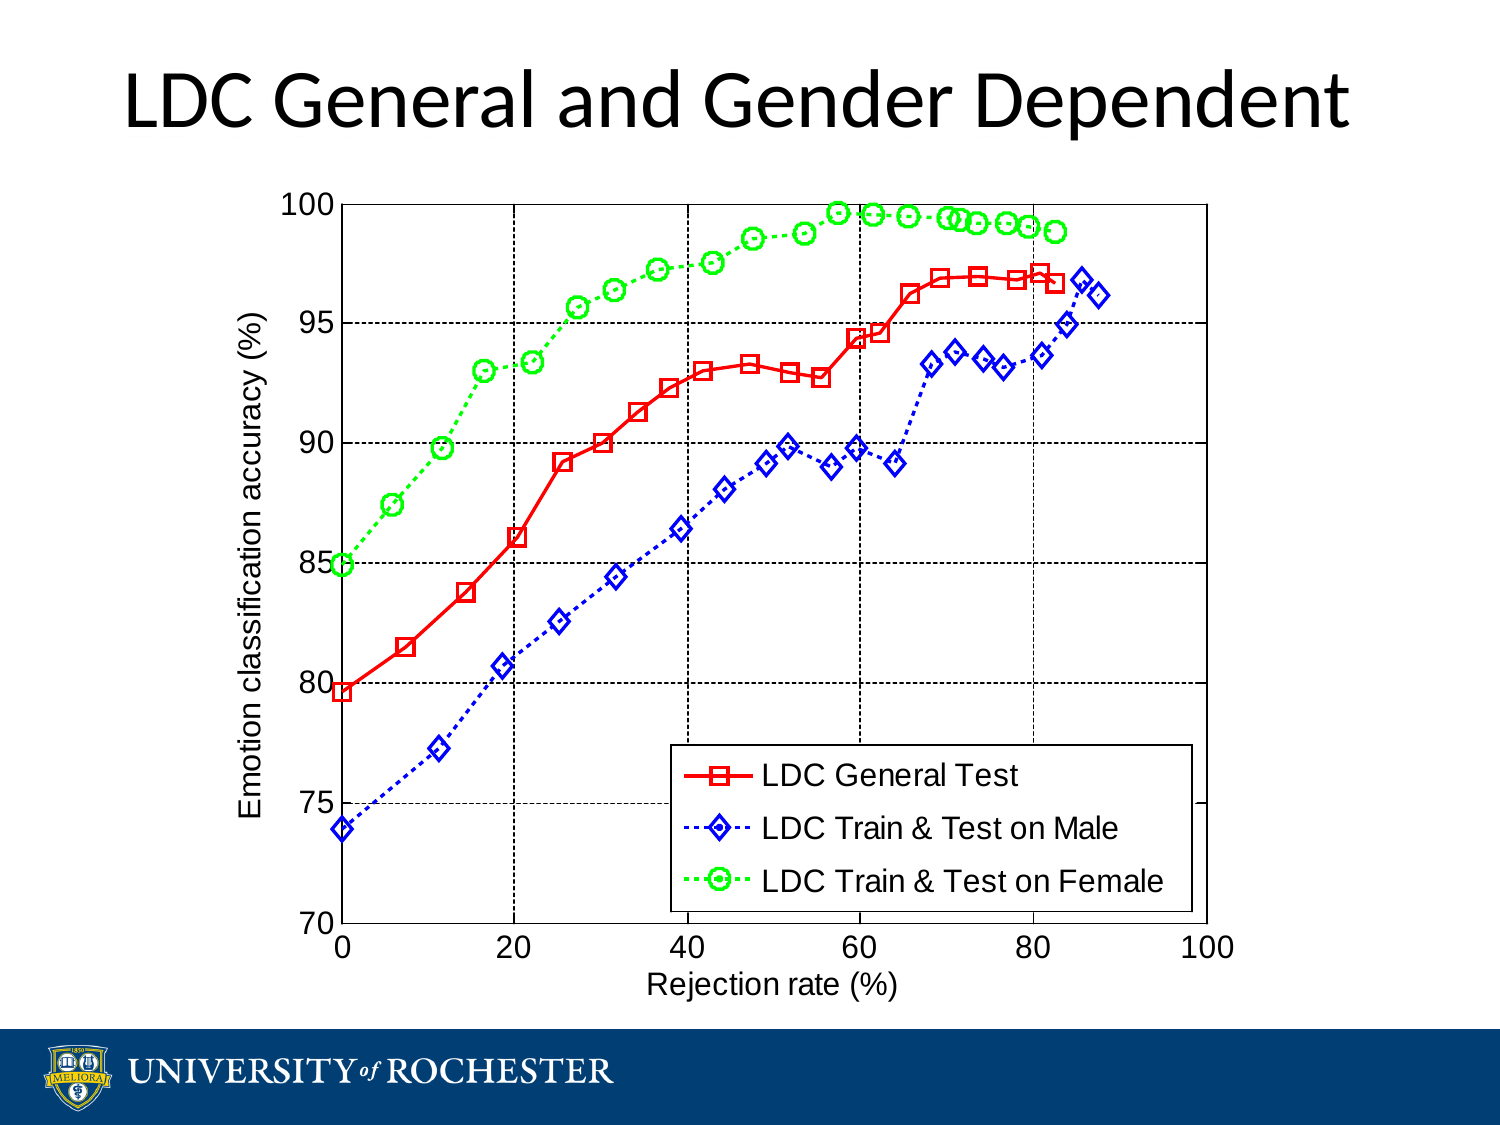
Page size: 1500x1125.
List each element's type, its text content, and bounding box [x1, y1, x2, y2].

picture [196, 137, 1313, 1022]
title LDC General and Gender Dependent [99, 0, 1376, 188]
picture [0, 1029, 1500, 1125]
